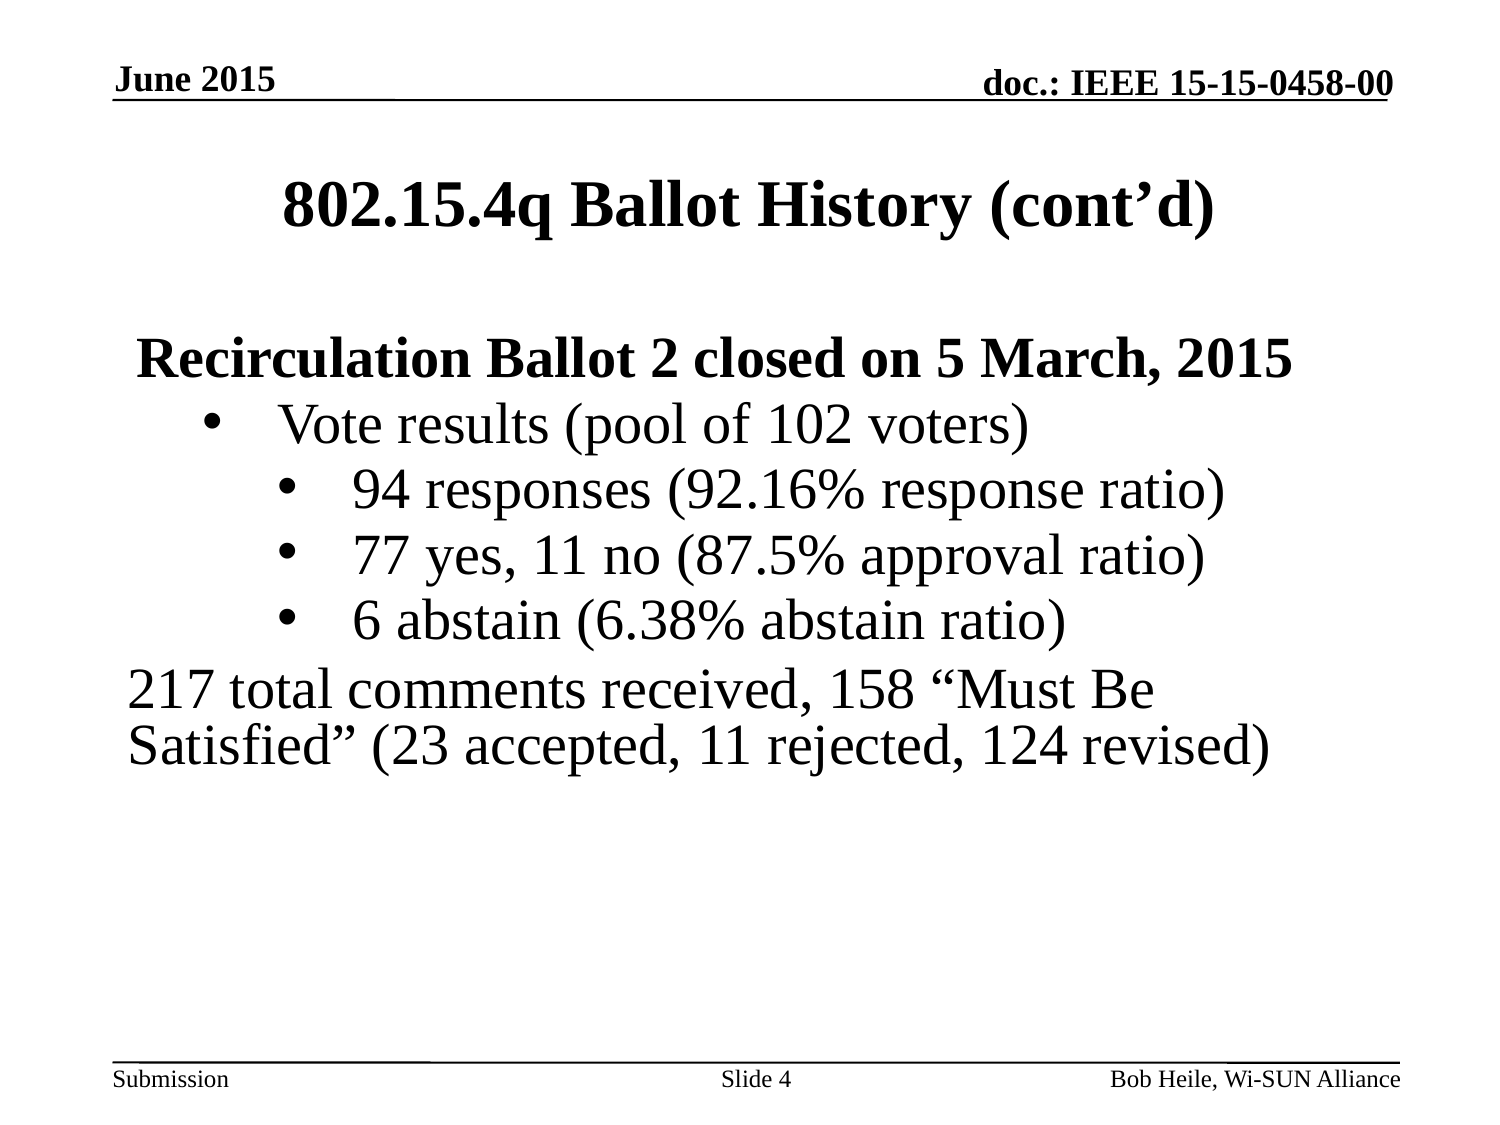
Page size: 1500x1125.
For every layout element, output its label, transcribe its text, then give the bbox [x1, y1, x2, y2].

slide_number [114, 54, 423, 100]
footer Bob Heile, Wi-SUN Alliance [878, 1061, 1402, 1093]
list Recirculation Ballot 2 closed on 5 March, 2015 Vote results (pool of 102 voters) 94 responses (92.16% response ratio) 77 yes, 11 no (87.5% approval ratio) 6 abstain (6.38% abstain ratio) 217 total comments received, 158 “Must Be Satisfied” (23 accepted, 11 rejected, 124 revised) [112, 324, 1388, 1000]
title 802.15.4q Ballot History (cont’d) [112, 112, 1388, 288]
slide_number Slide 4 [712, 1061, 800, 1123]
